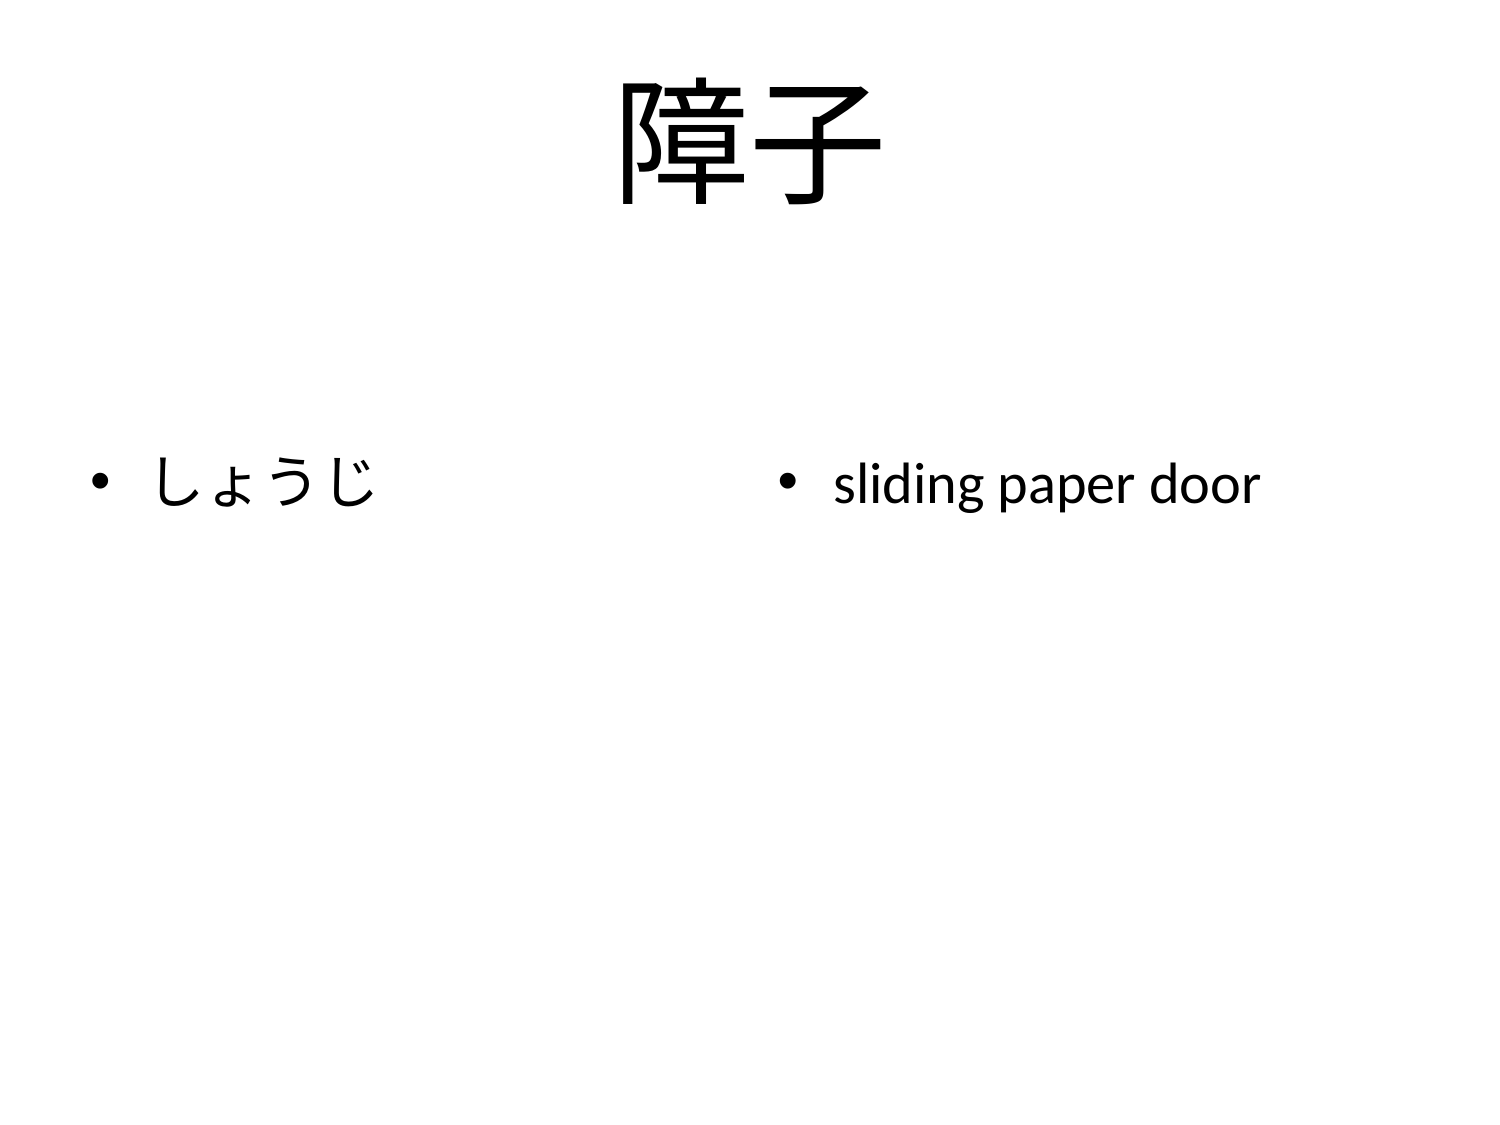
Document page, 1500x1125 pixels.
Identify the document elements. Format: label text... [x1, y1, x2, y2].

title 障子 [74, 44, 1426, 233]
list しょうじ [74, 437, 738, 1006]
list sliding paper door [762, 437, 1426, 1006]
